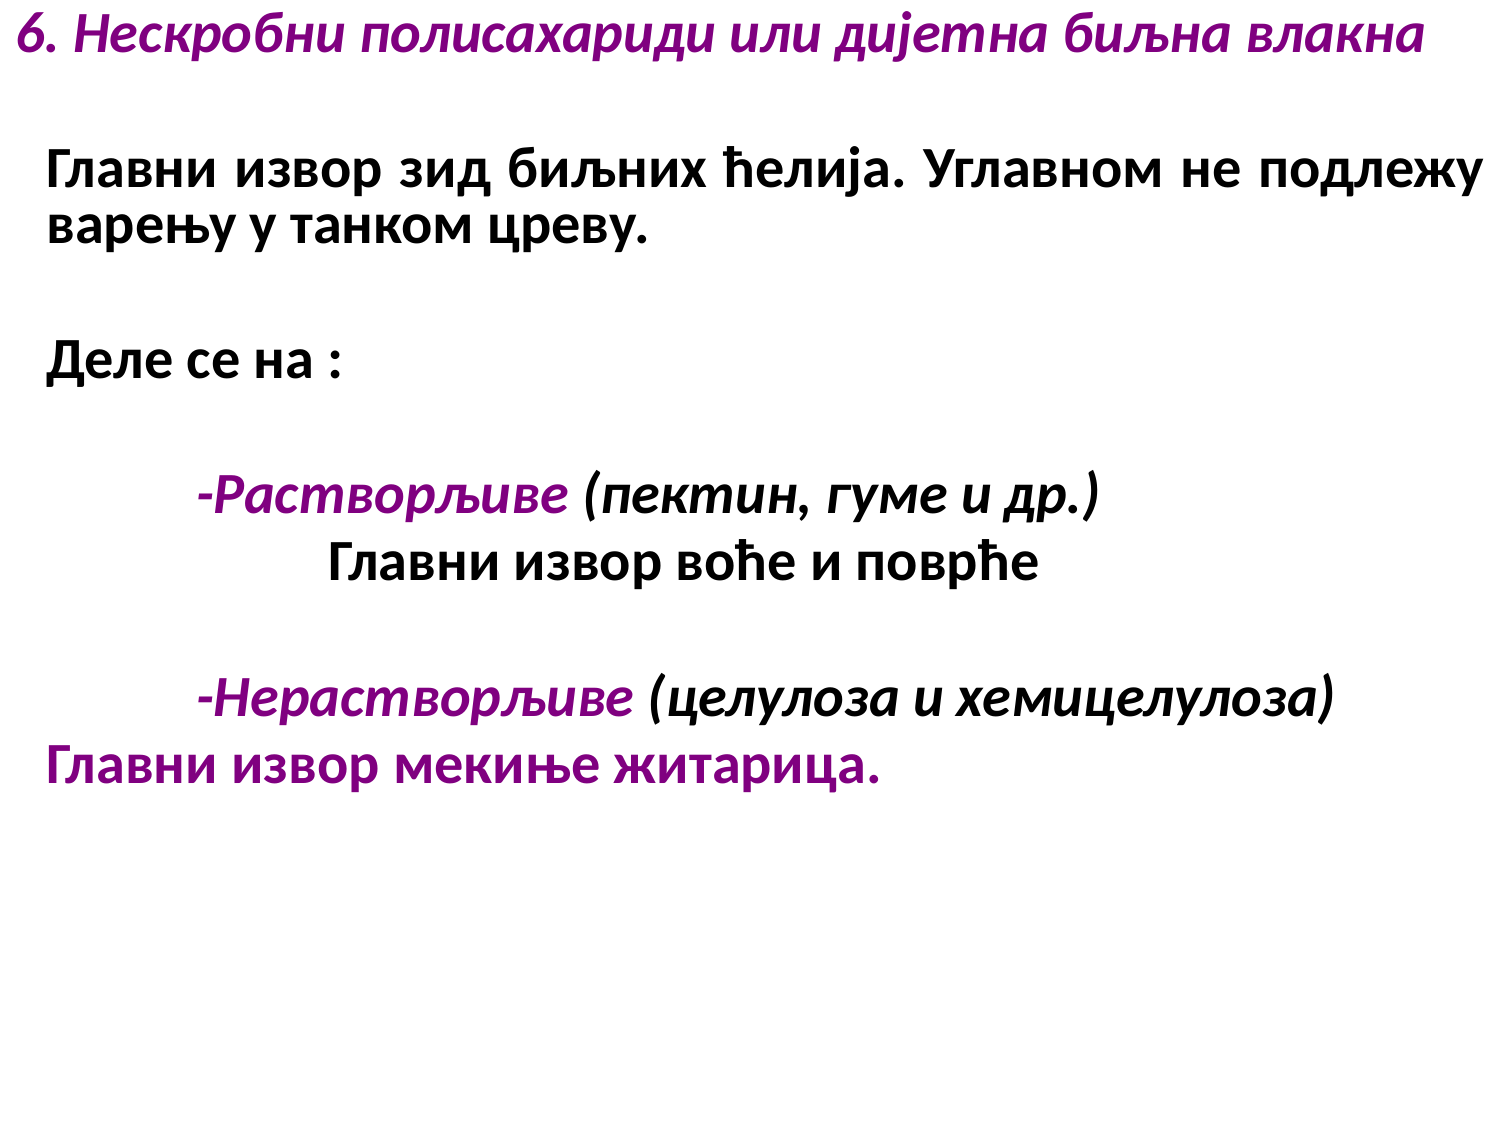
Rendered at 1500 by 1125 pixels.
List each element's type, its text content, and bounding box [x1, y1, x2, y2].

list 6. Нескробни полисахариди или дијетна биљна влакна Главни извор зид биљних ћелија. Углавном не подлежу варењу у танком цреву. Деле се на : -Растворљиве (пектин, гуме и др.) Главни извор воће и поврће -Нерастворљиве (целулоза и хемицелулоза) Главни извор мекиње житарица. [0, 0, 1500, 1118]
